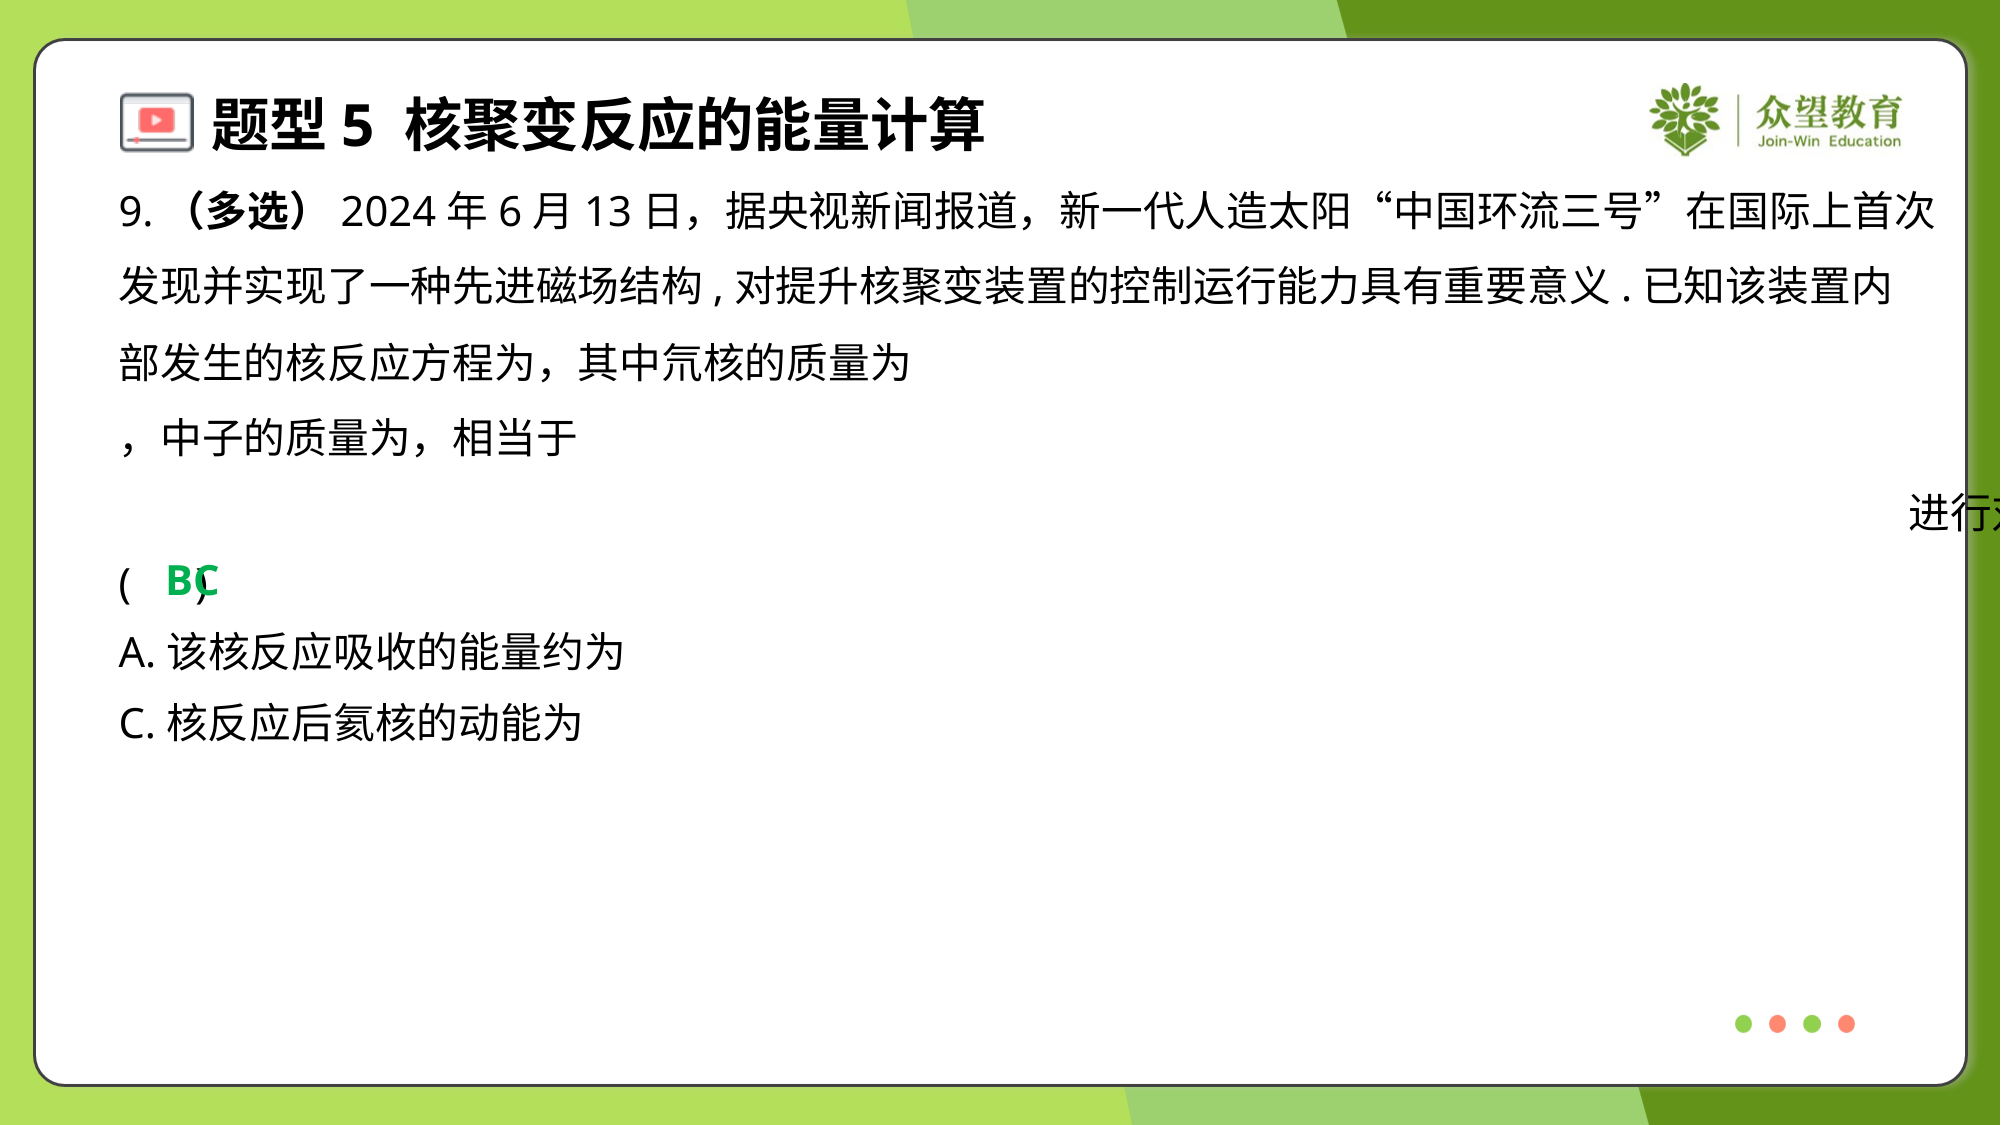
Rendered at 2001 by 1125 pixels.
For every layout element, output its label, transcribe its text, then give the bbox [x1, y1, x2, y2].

picture [0, 0, 2000, 1125]
text_box BC [149, 533, 236, 598]
